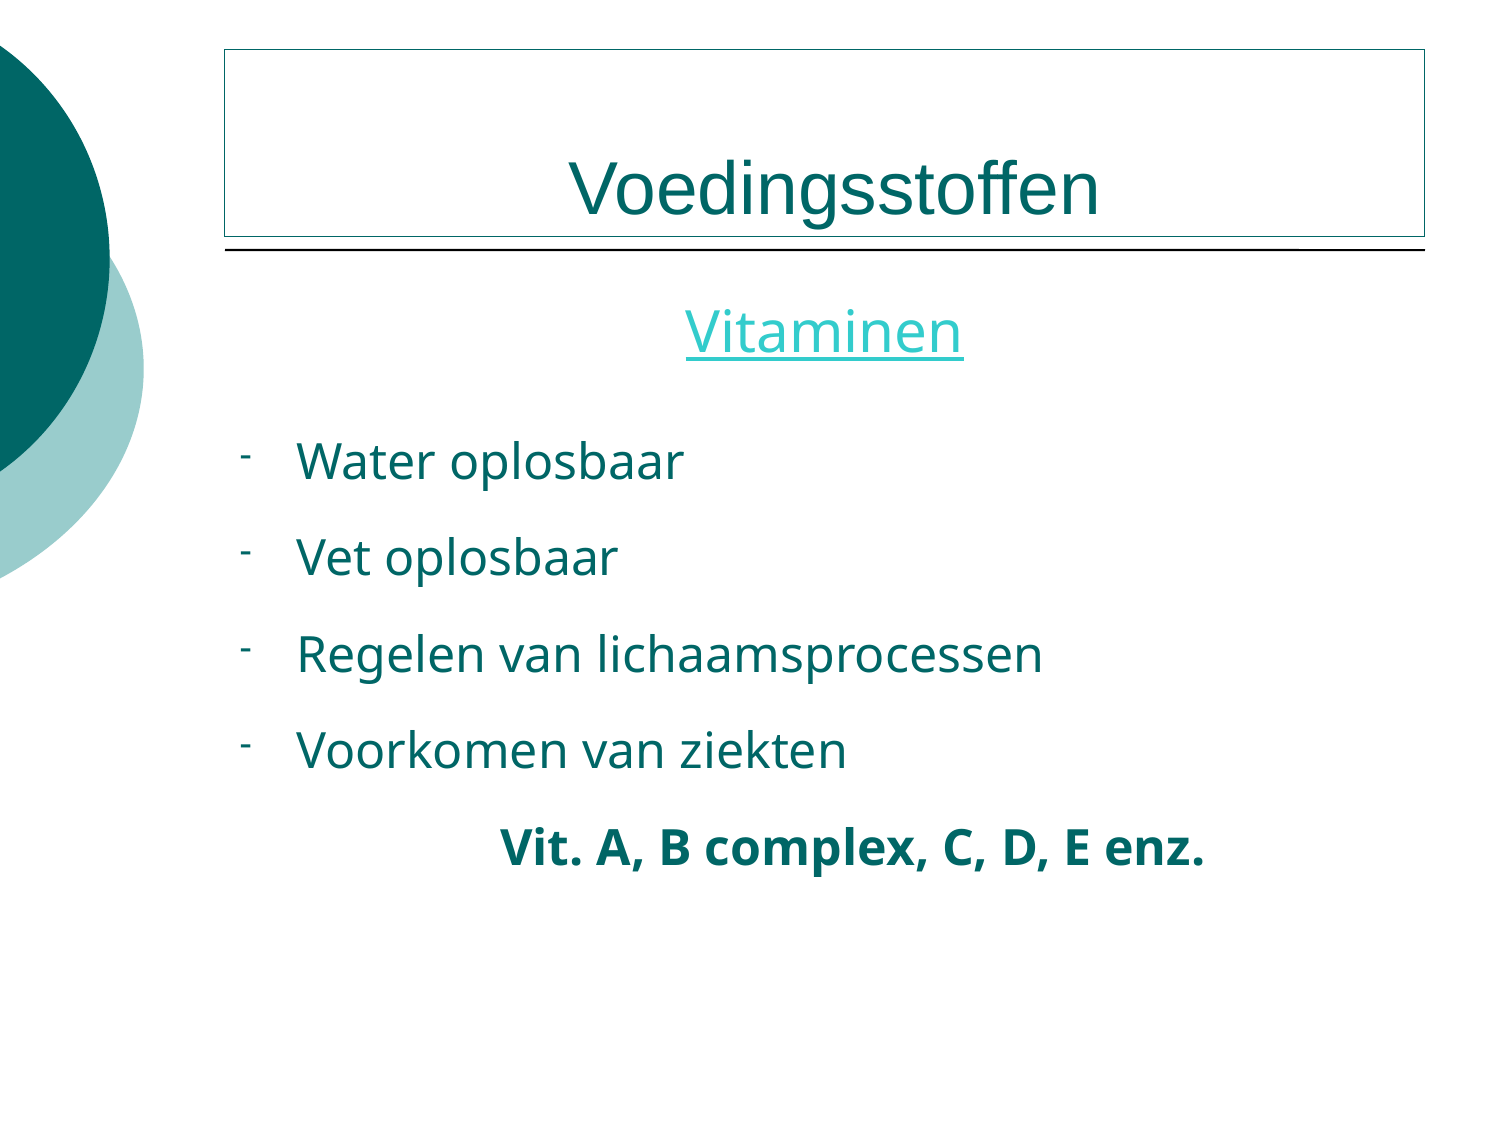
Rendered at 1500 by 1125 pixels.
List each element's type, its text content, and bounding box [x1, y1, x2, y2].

list Vitaminen Water oplosbaar Vet oplosbaar Regelen van lichaamsprocessen Voorkomen van ziekten Vit. A, B complex, C, D, E enz. [224, 299, 1425, 975]
title Voedingsstoffen [224, 49, 1425, 237]
